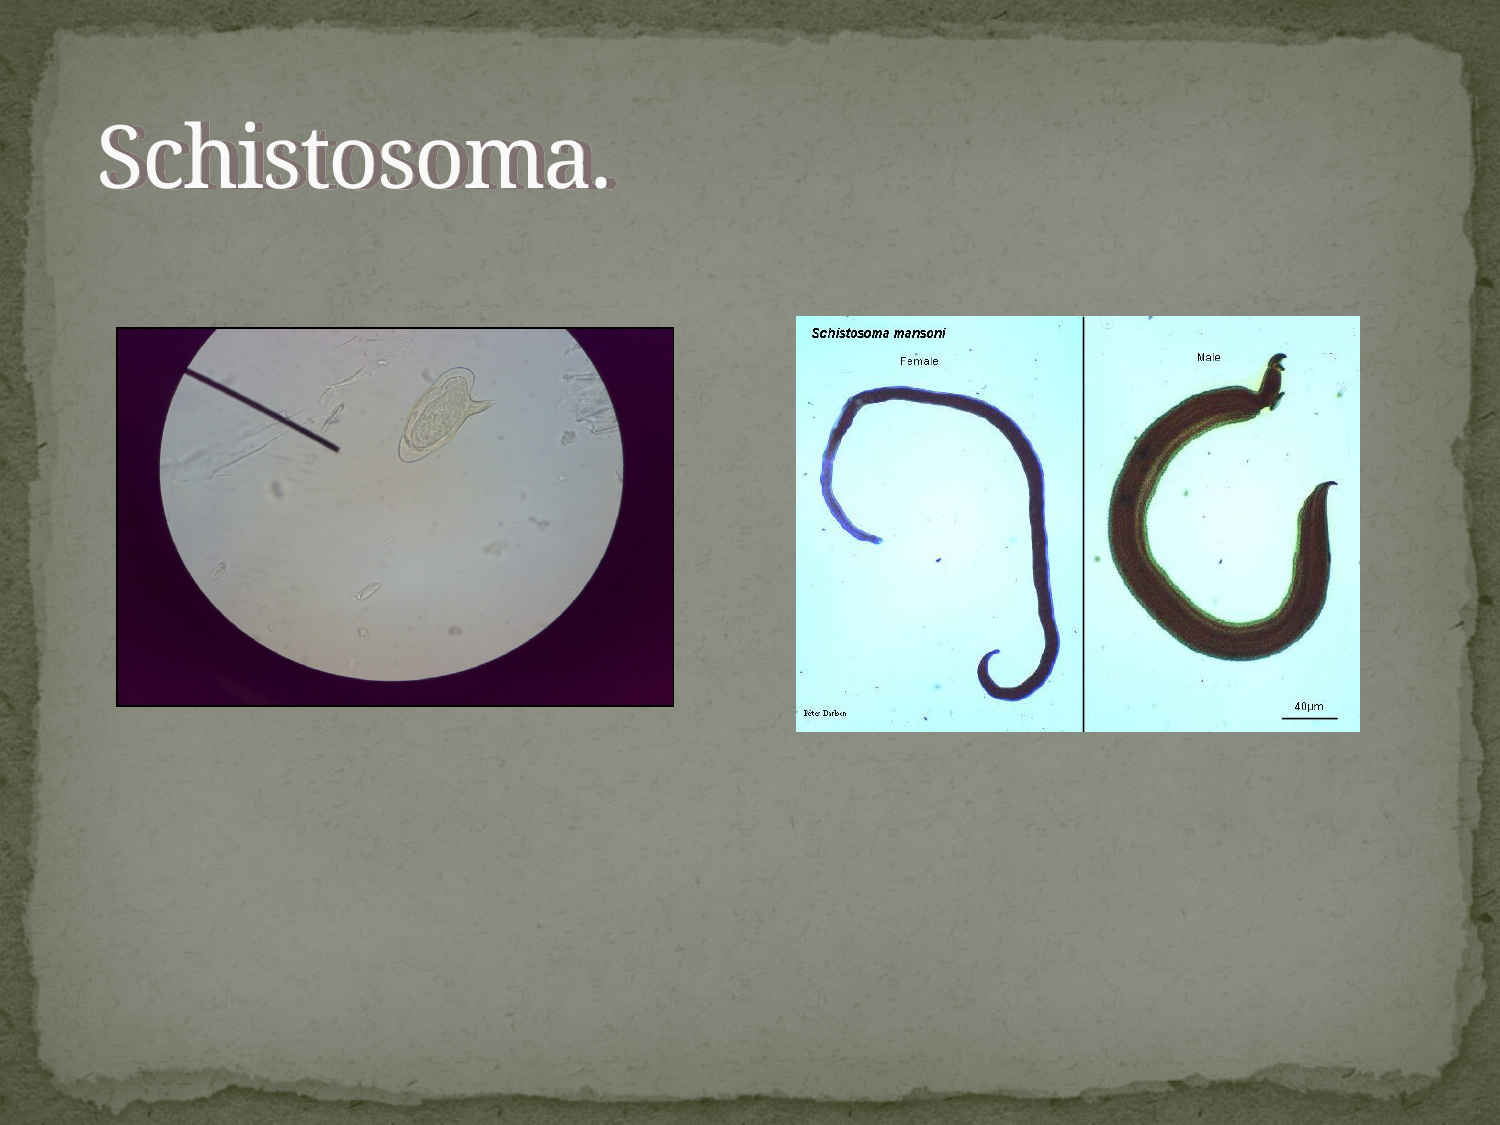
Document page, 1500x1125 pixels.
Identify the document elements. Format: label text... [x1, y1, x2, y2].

title Schistosoma. [81, 93, 1433, 297]
picture [796, 316, 1360, 732]
text_box [117, 328, 674, 706]
